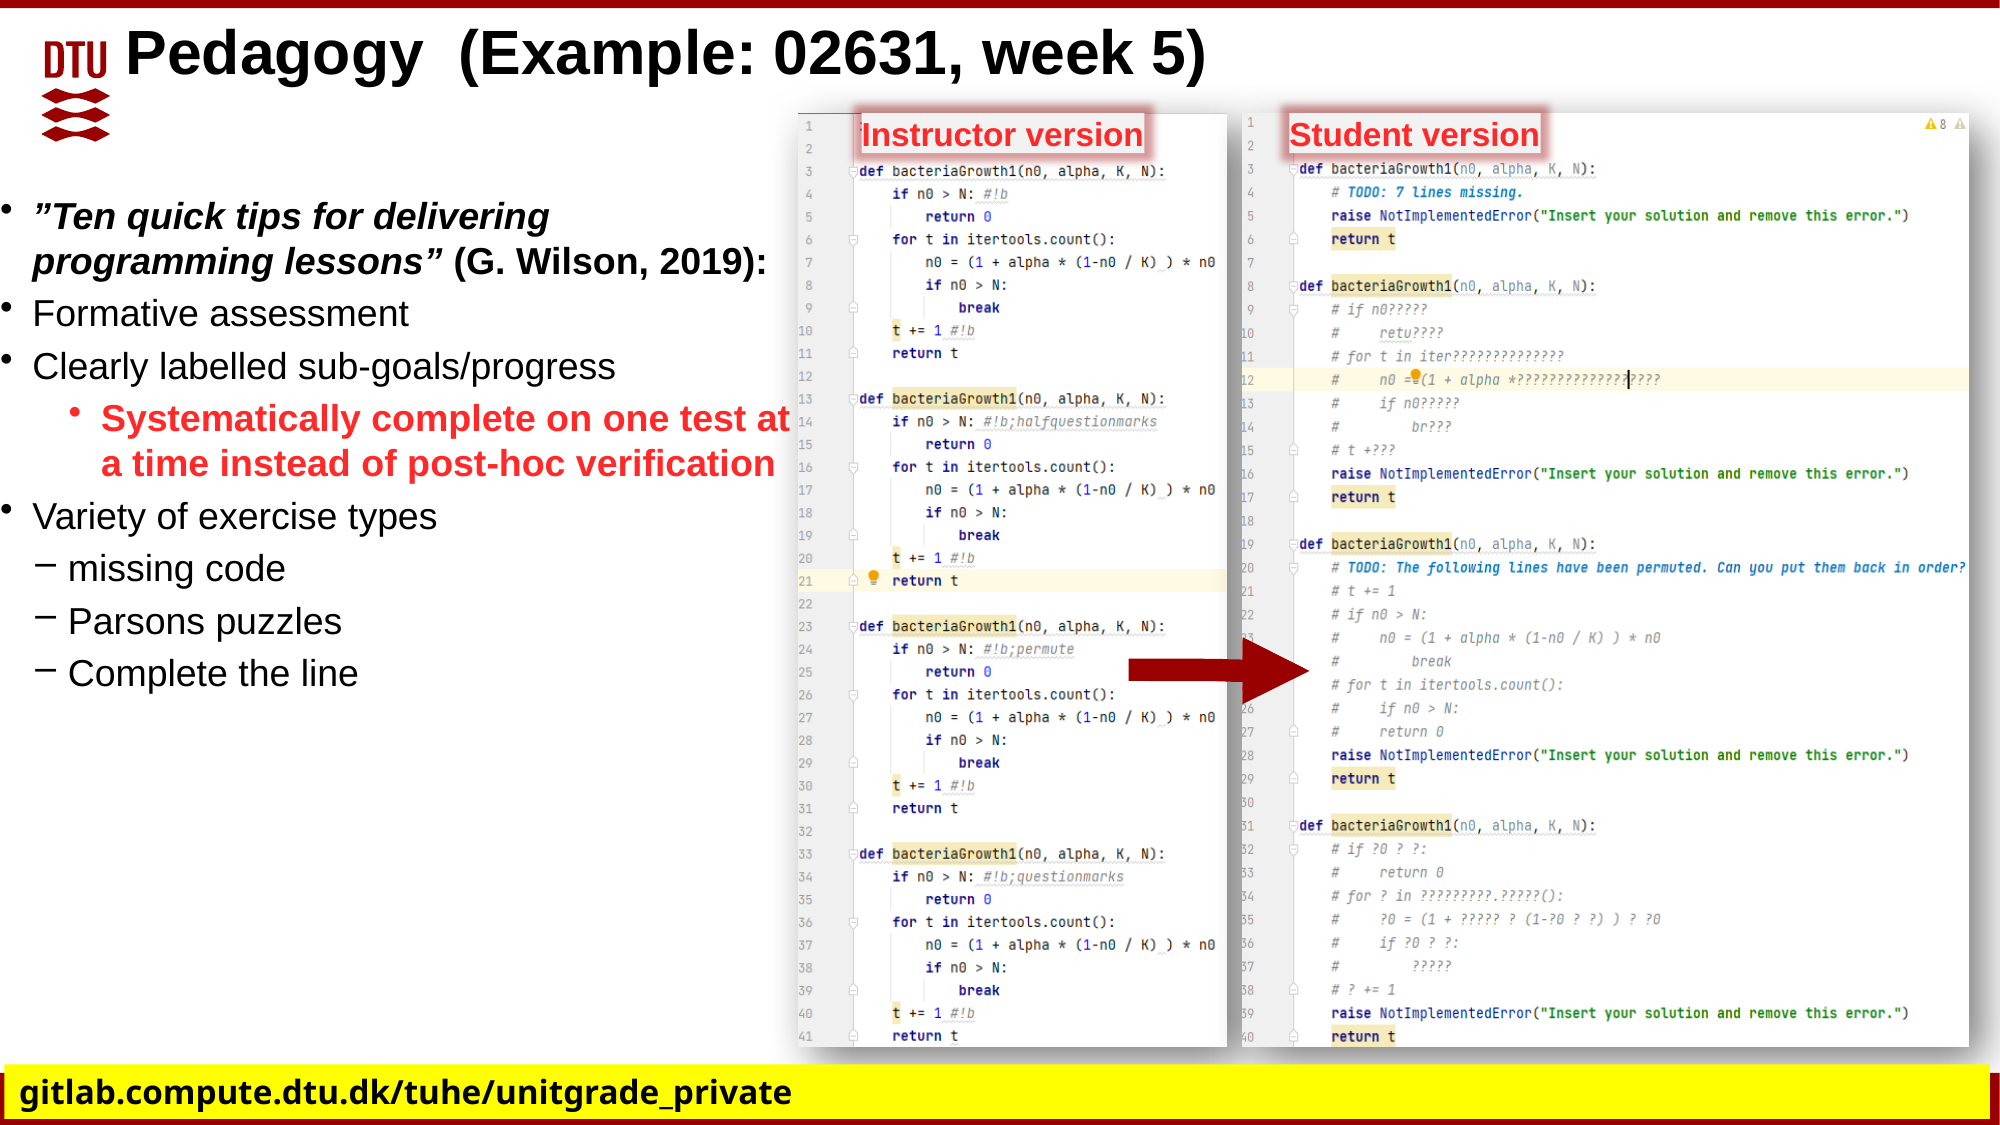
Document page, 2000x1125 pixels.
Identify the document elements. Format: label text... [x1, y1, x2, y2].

picture [1242, 112, 1969, 1047]
title Pedagogy (Example: 02631, week 5) [125, 0, 1654, 87]
list ”Ten quick tips for delivering programming lessons” (G. Wilson, 2019): Formative assessment Clearly labelled sub-goals/progress Systematically complete on one test at a time instead of post-hoc verification Variety of exercise types missing code Parsons puzzles Complete the line [0, 191, 780, 938]
text_box gitlab.compute.dtu.dk/tuhe/unitgrade_private [4, 1064, 1990, 1119]
picture [797, 112, 1227, 1047]
